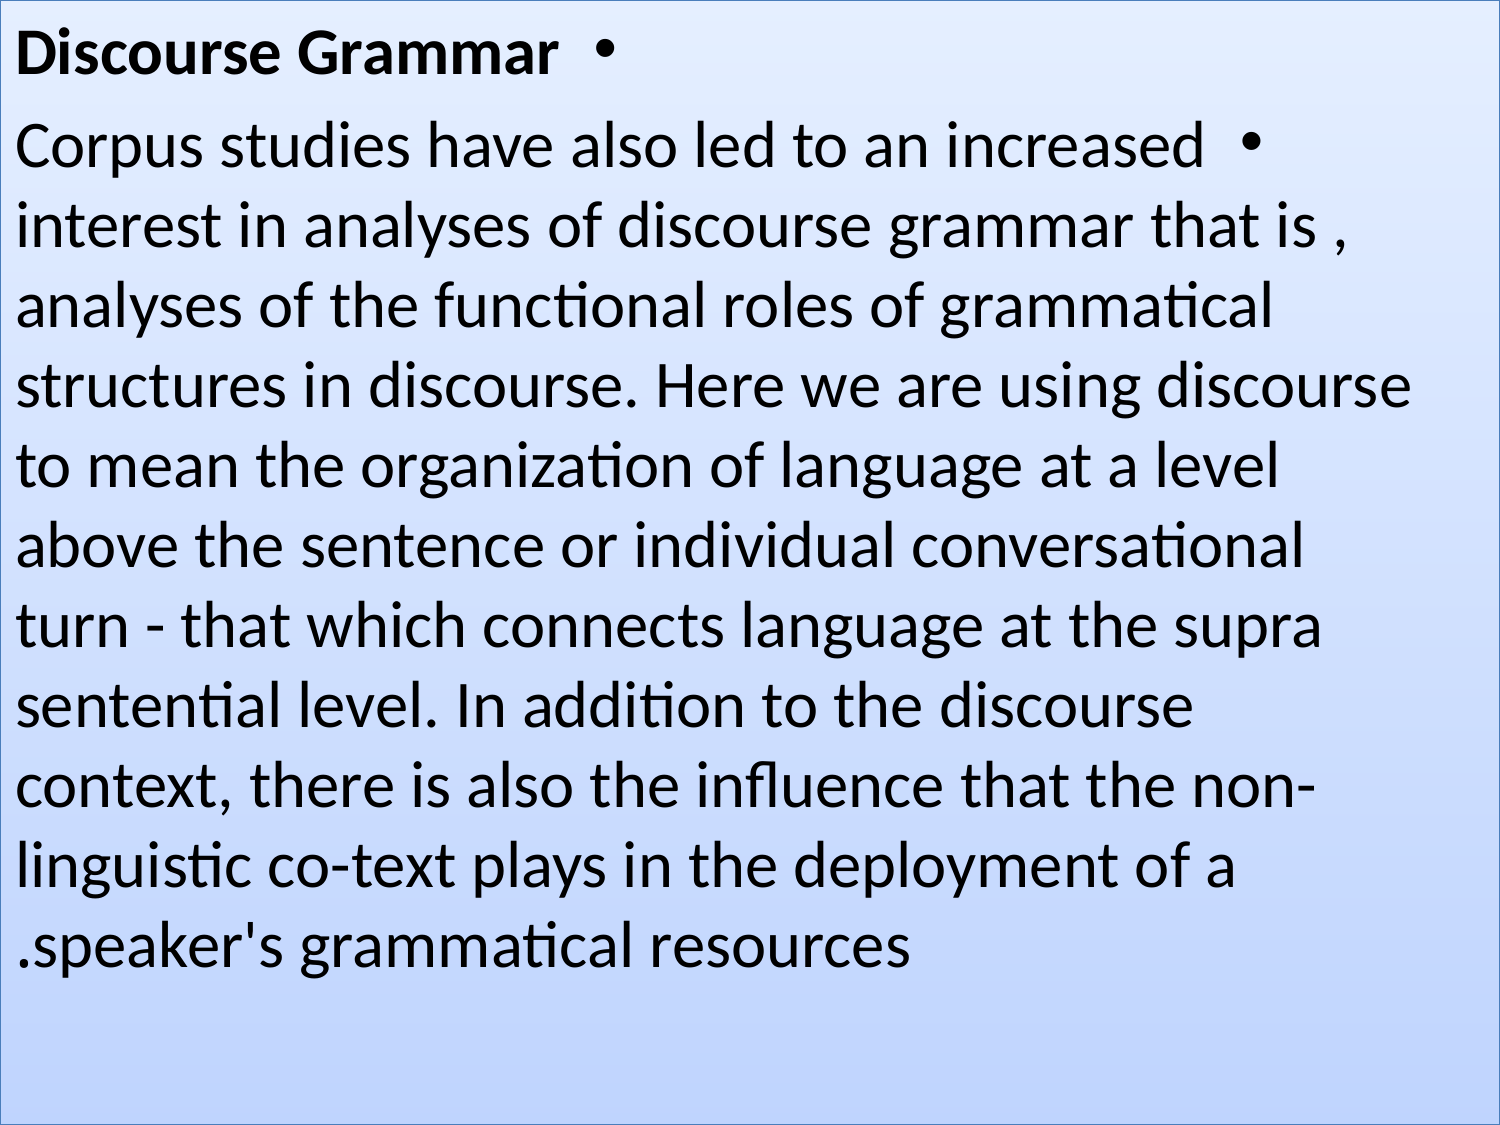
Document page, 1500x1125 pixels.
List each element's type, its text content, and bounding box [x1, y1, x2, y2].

list Discourse Grammar Corpus studies have also led to an increased interest in analyses of discourse grammar that is , analyses of the functional roles of grammatical structures in discourse. Here we are using discourse to mean the organization of language at a level above the sentence or individual conversational turn - that which connects language at the supra sentential level. In addition to the discourse context, there is also the influence that the non-linguistic co-text plays in the deployment of a speaker's grammatical resources. [0, 0, 1500, 1125]
